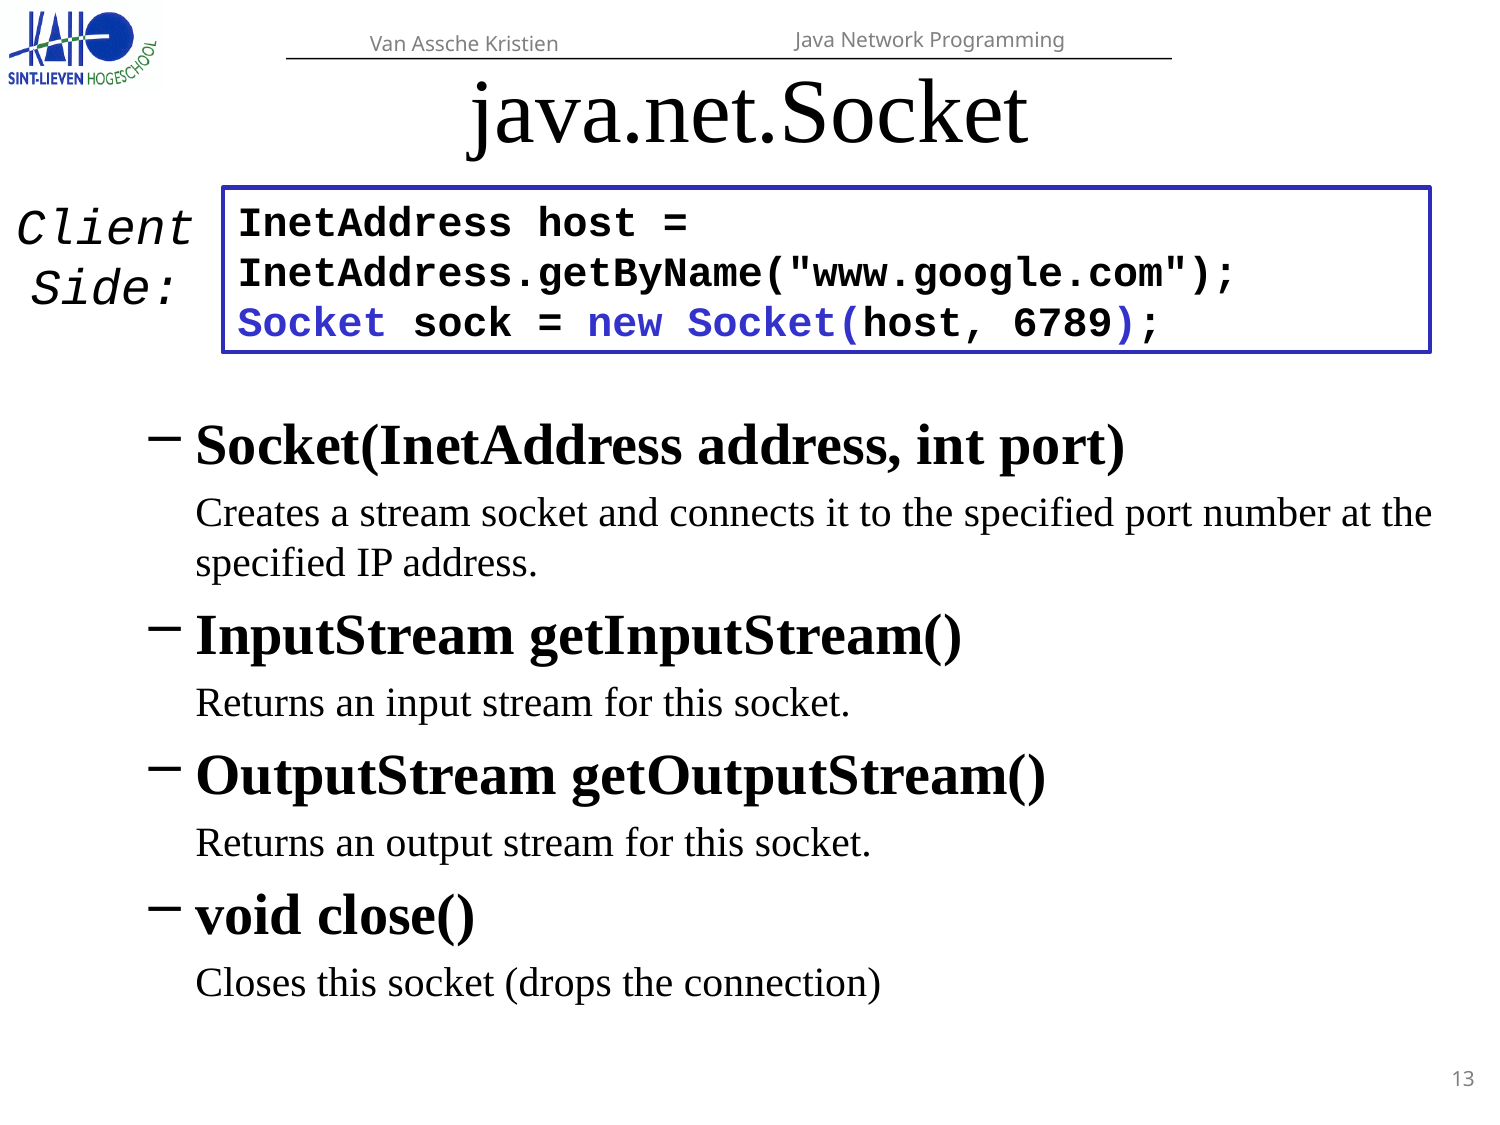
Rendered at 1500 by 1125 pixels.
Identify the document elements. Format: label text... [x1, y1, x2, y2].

list Socket(InetAddress address, int port) Creates a stream socket and connects it to the specified port number at the specified IP address. InputStream getInputStream() Returns an input stream for this socket. OutputStream getOutputStream() Returns an output stream for this socket. void close() Closes this socket (drops the connection) [58, 398, 1454, 1044]
picture [0, 0, 164, 91]
text_box InetAddress host = InetAddress.getByName("www.google.com"); Socket sock = new Socket(host, 6789); [222, 187, 1430, 353]
title java.net.Socket [112, 11, 1388, 200]
text_box Client Side: [0, 187, 211, 323]
